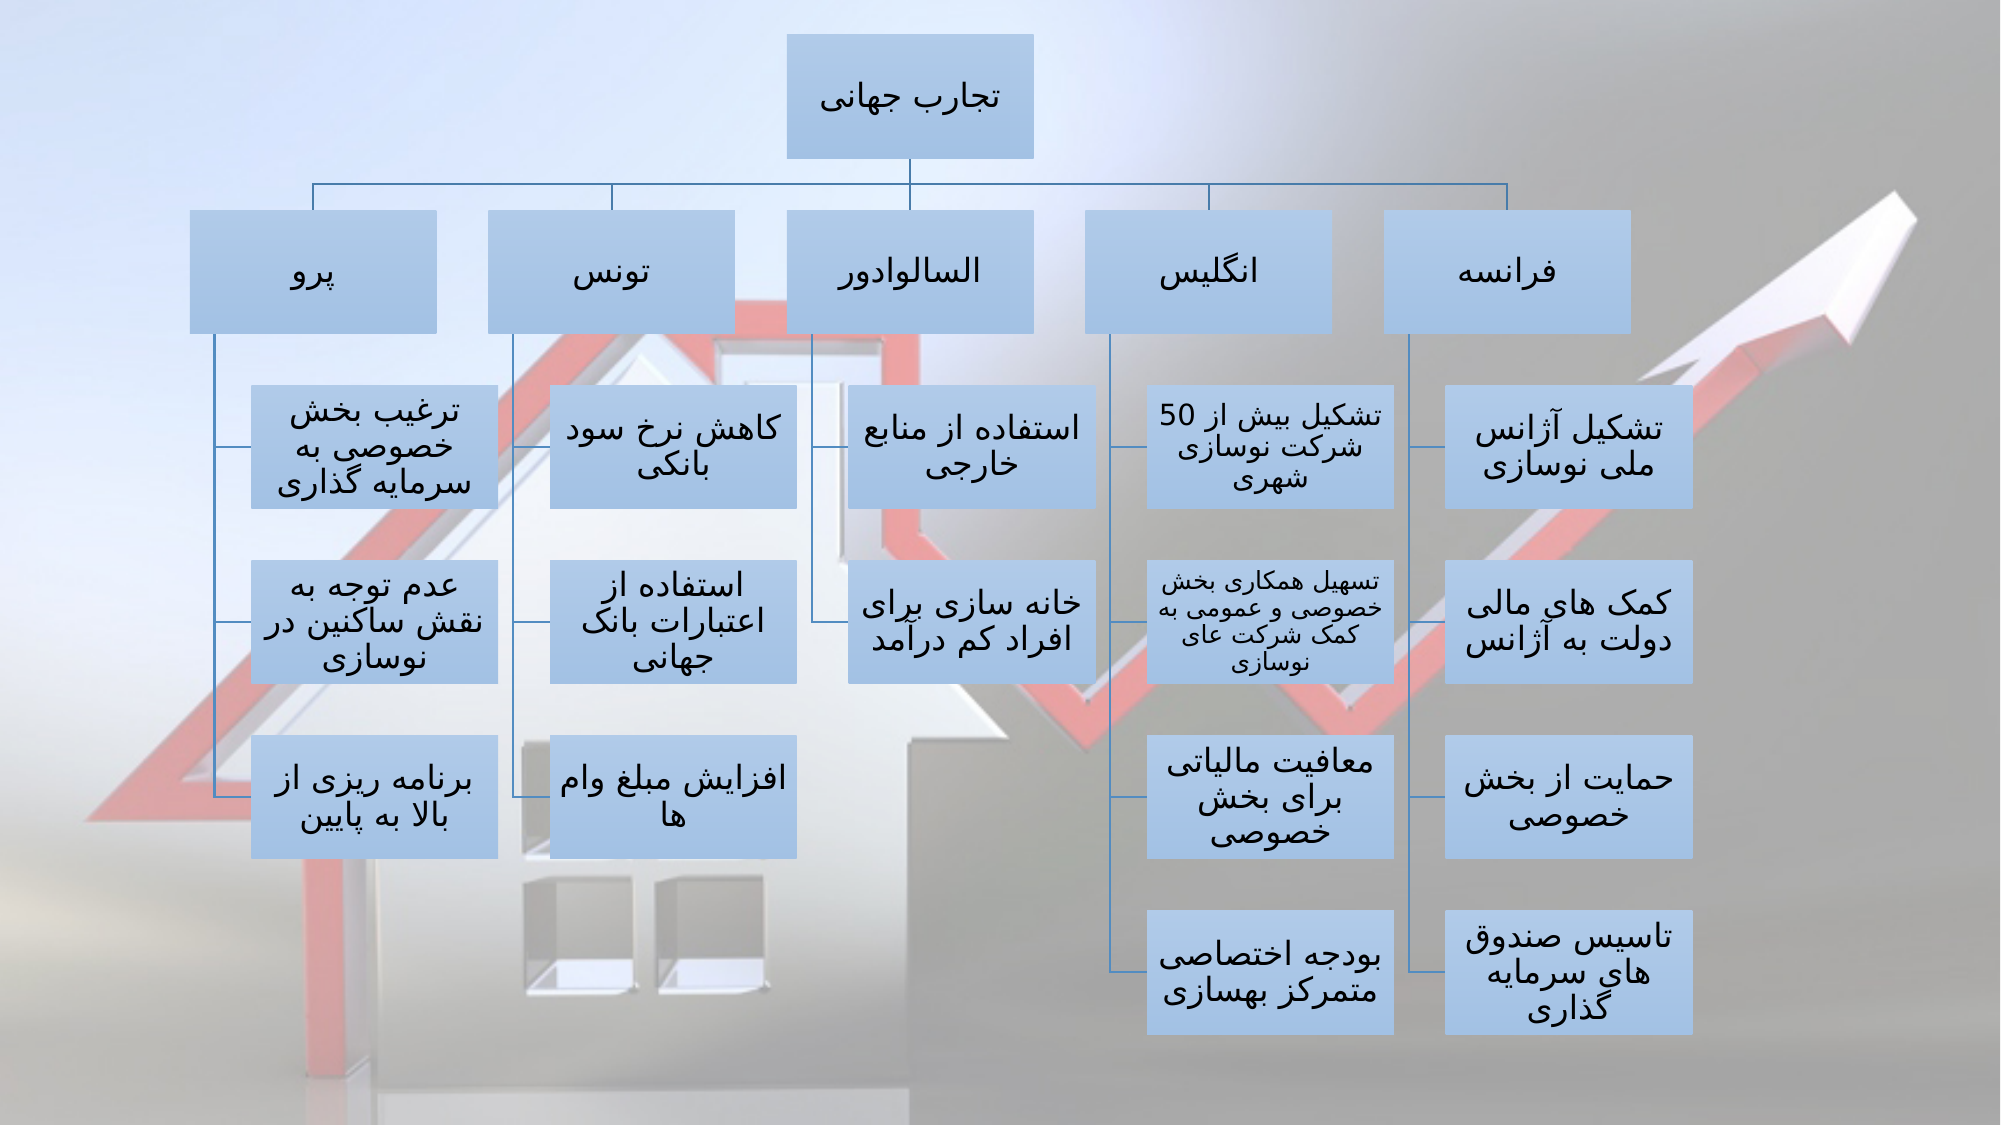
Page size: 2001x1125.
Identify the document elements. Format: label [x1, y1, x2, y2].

picture [0, 0, 2001, 1125]
text_box [31, 34, 1851, 1035]
